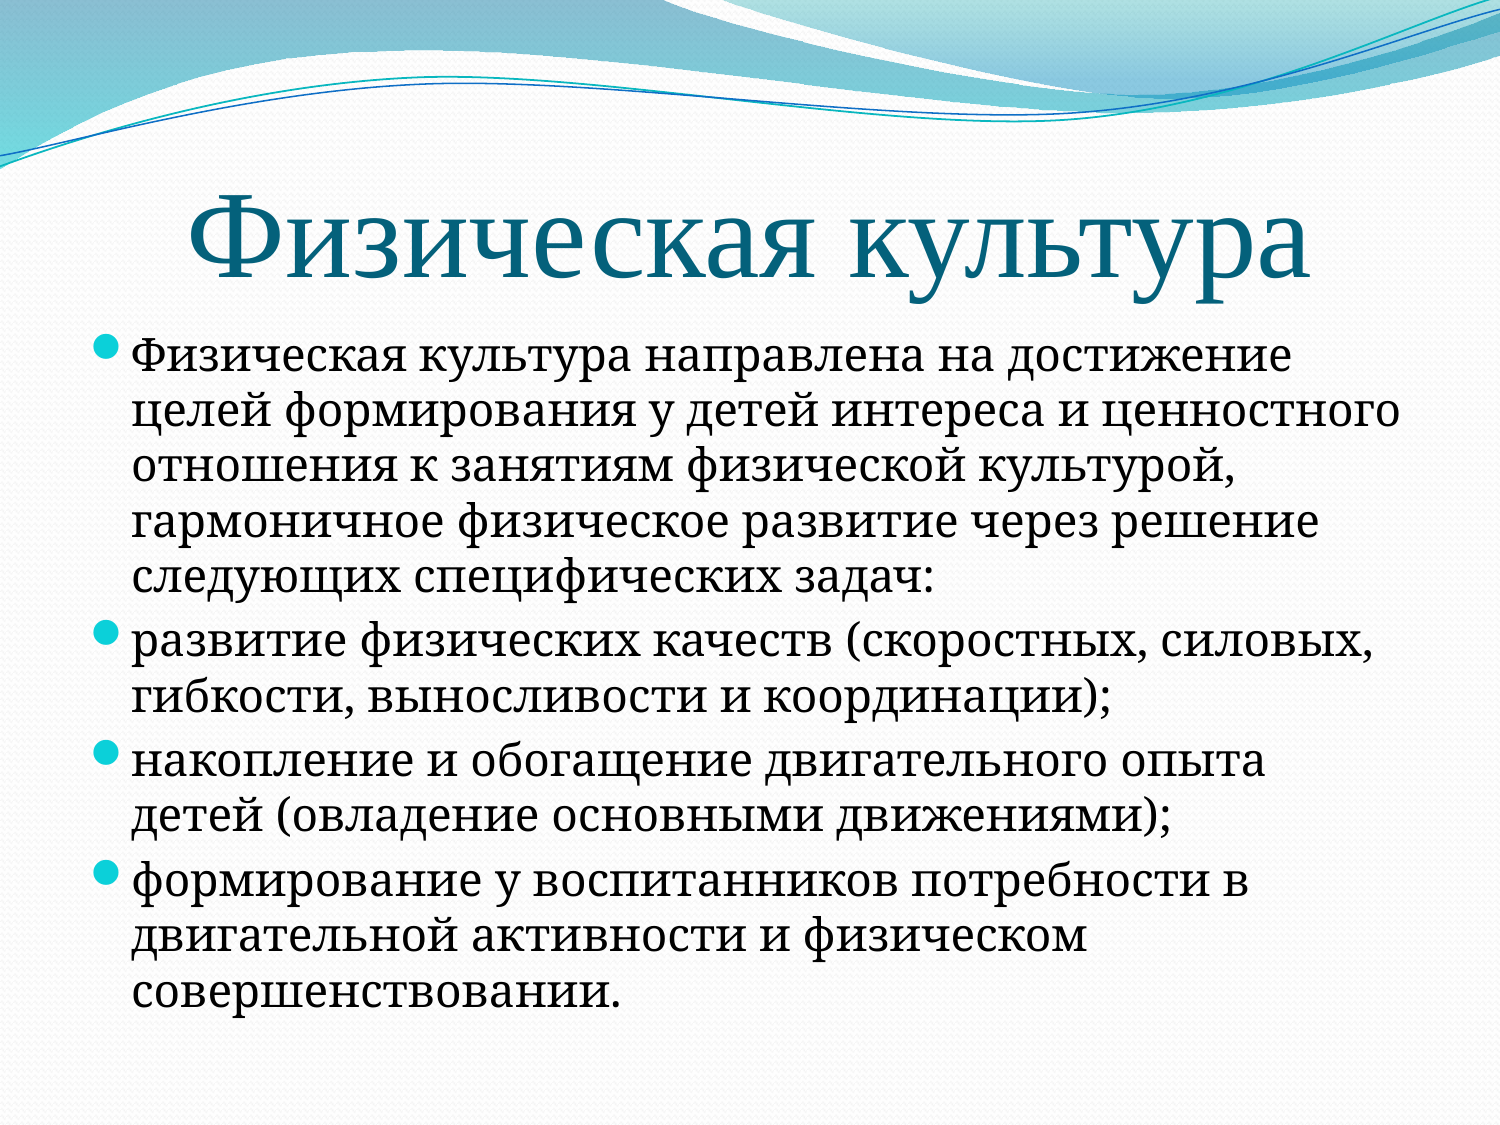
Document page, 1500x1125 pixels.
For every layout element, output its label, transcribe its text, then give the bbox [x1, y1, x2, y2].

list Физическая культура направлена на достижение целей формирования у детей интереса и ценностного отношения к занятиям физической культурой, гармоничное физическое развитие через решение следующих специфических задач: развитие физических качеств (скоростных, силовых, гибкости, выносливости и координации); накопление и обогащение двигательного опыта детей (овладение основными движениями); формирование у воспитанников потребности в двигательной активности и физическом совершенствовании. [75, 317, 1425, 1038]
title Физическая культура [75, 115, 1425, 303]
